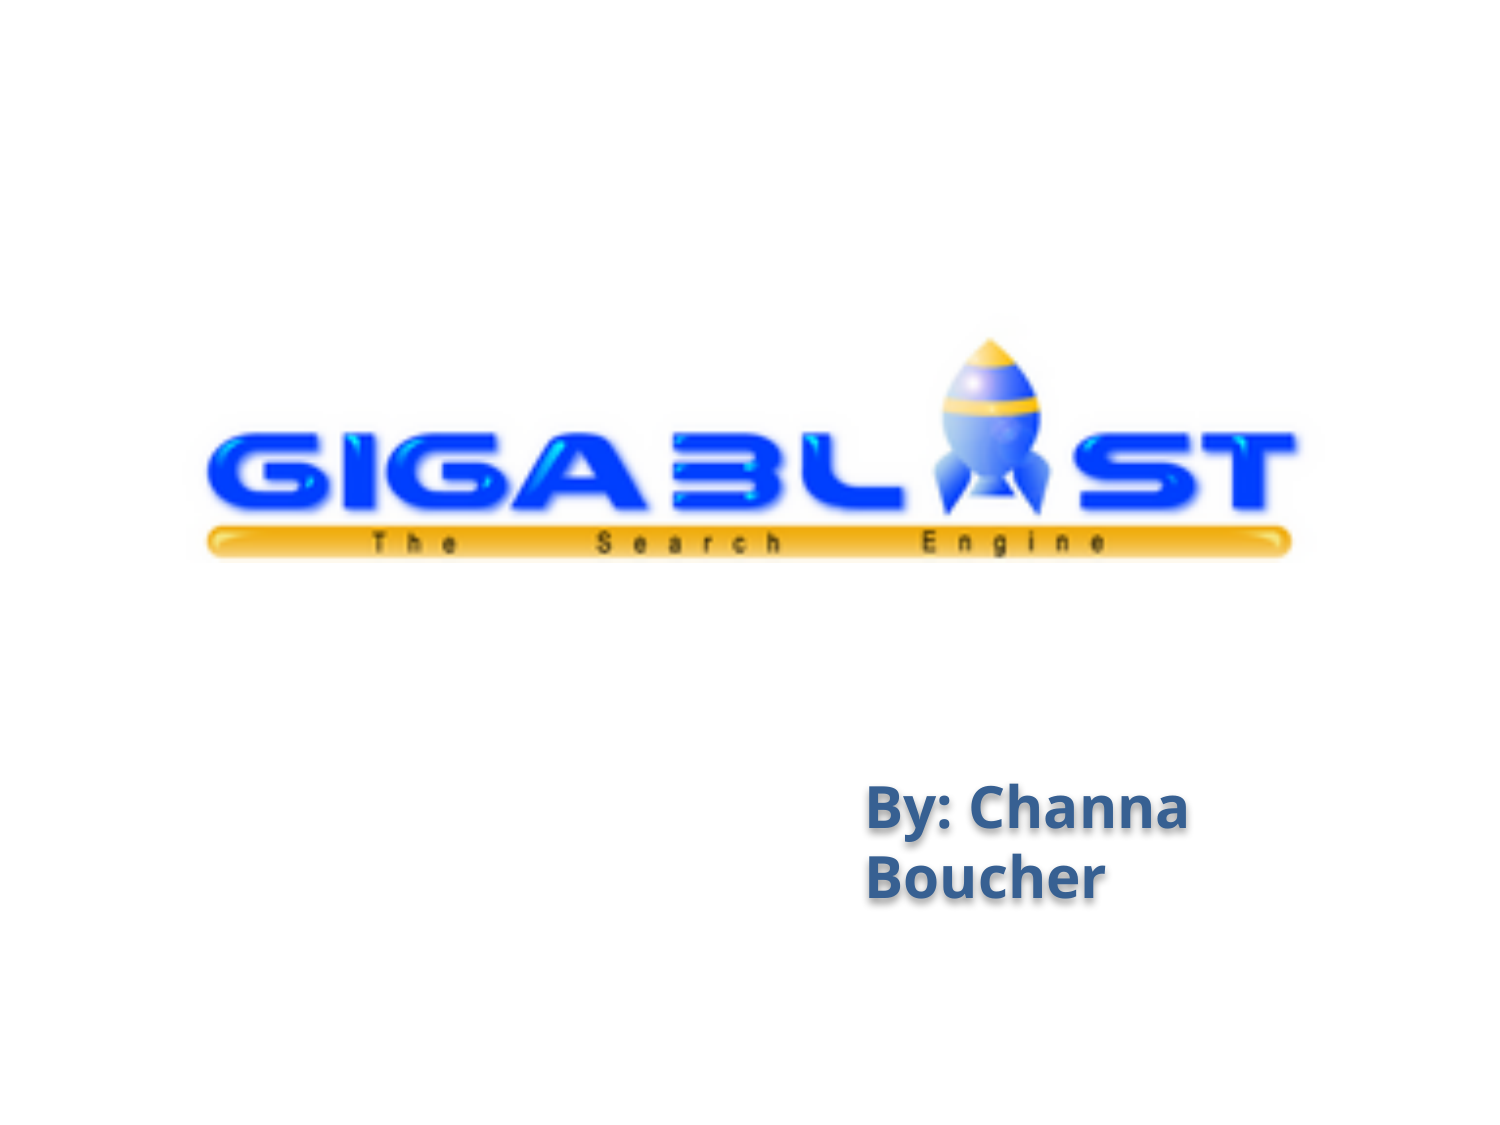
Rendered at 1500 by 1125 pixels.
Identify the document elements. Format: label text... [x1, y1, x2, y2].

picture [174, 312, 1328, 563]
text_box By: Channa Boucher [849, 762, 1375, 918]
